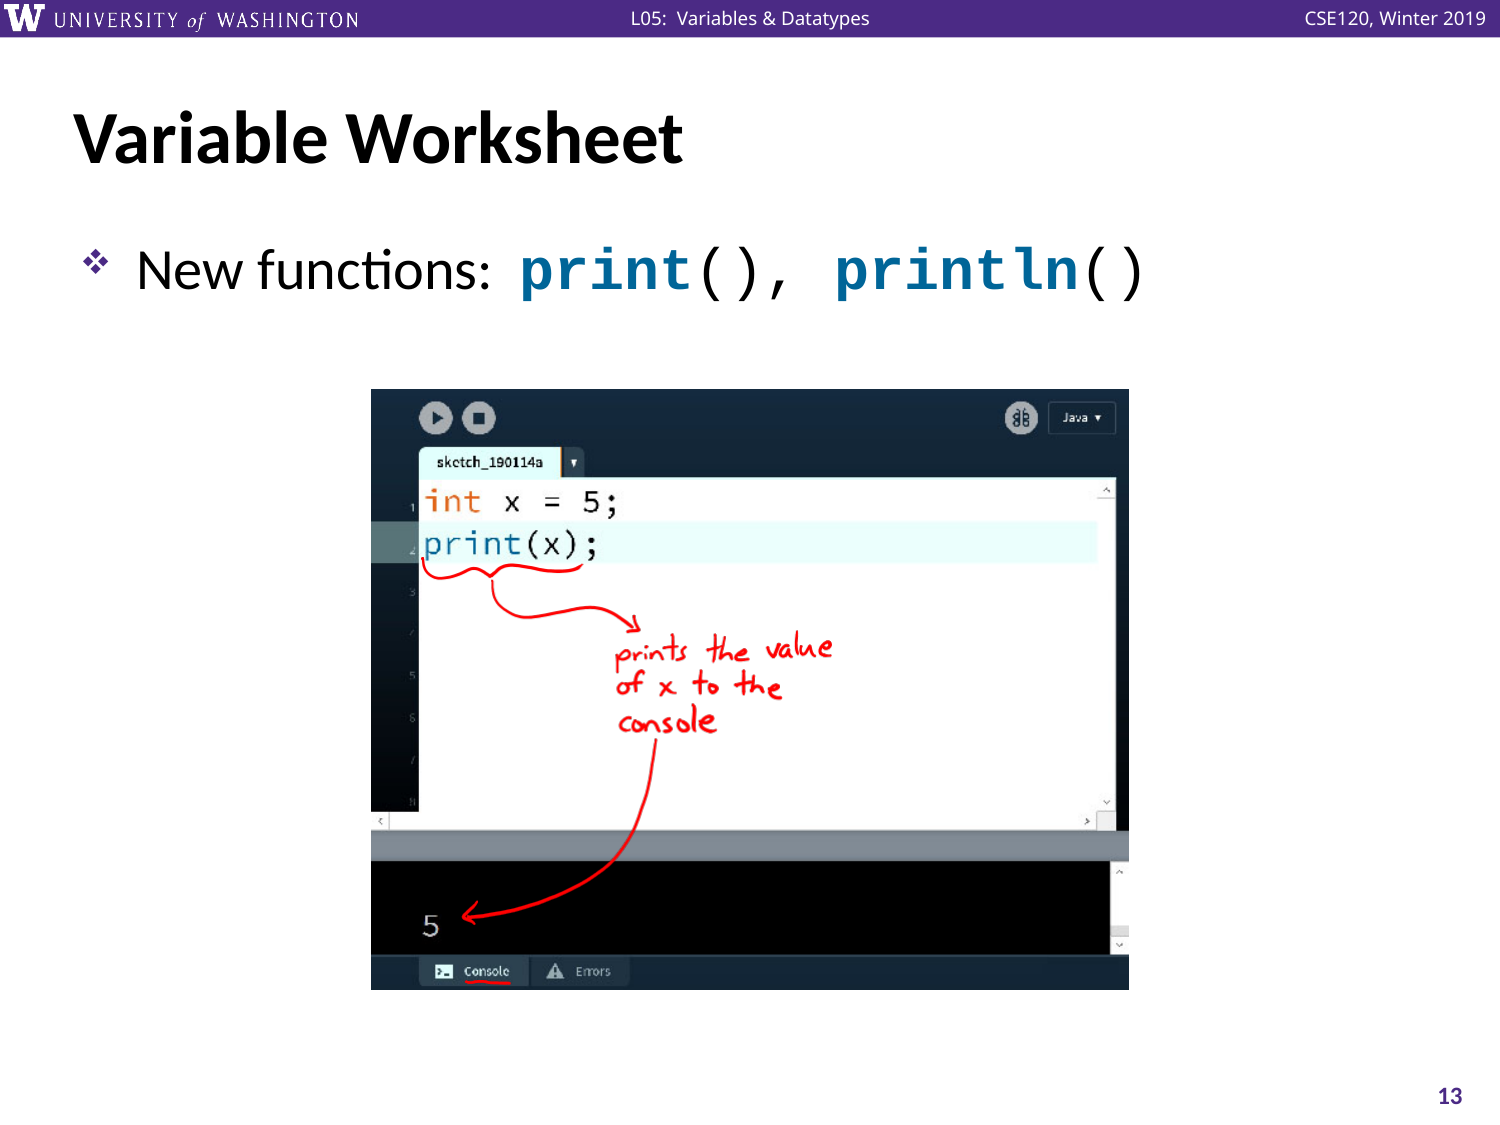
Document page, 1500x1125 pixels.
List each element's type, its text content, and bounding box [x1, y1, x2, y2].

picture [371, 389, 1129, 991]
title Variable Worksheet [58, 71, 1438, 197]
list New functions: print(), println() [64, 223, 1438, 1040]
picture [4, 4, 358, 32]
slide_number 13 [1400, 1065, 1500, 1125]
